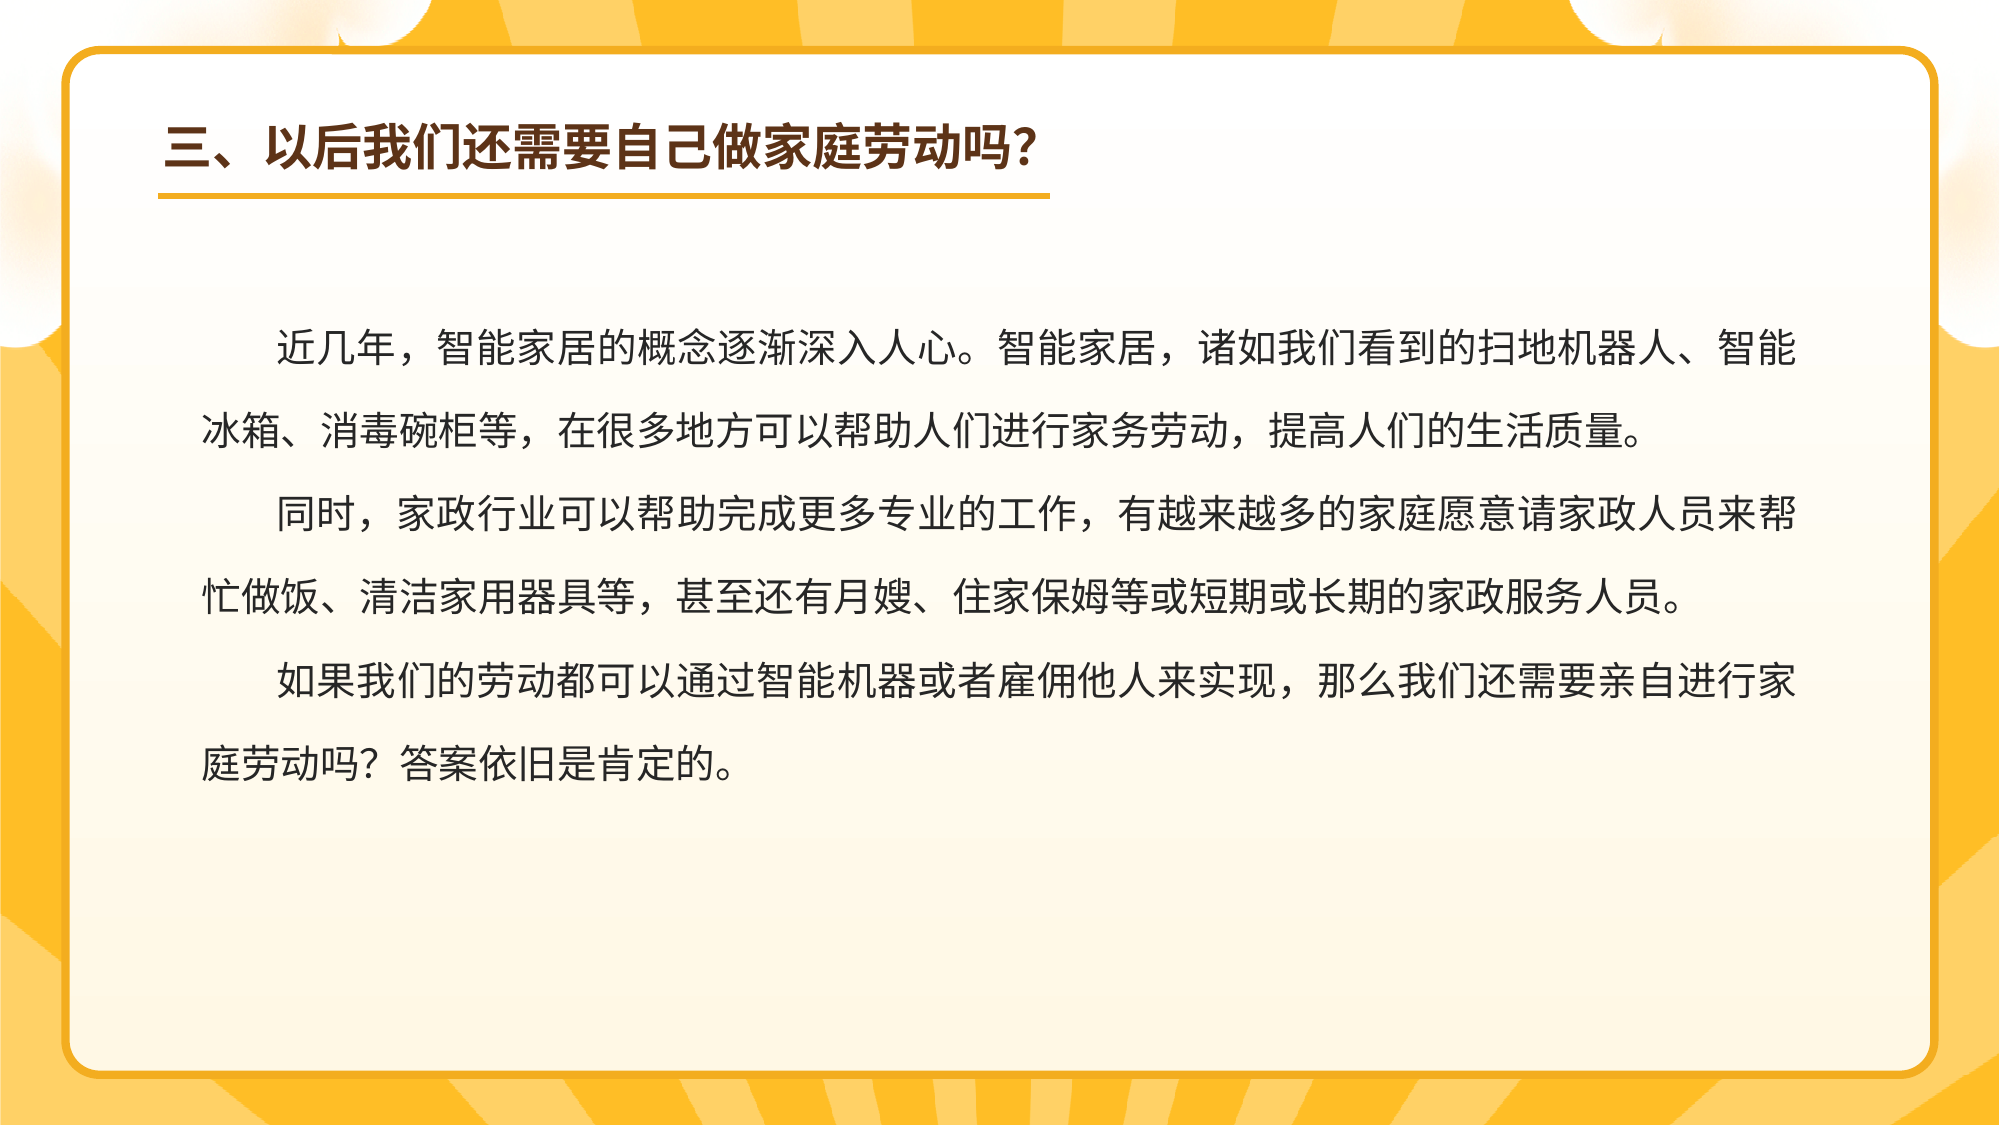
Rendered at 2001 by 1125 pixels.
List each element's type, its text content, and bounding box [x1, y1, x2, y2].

text_box 近几年，智能家居的概念逐渐深入人心。智能家居，诸如我们看到的扫地机器人、智能冰箱、消毒碗柜等，在很多地方可以帮助人们进行家务劳动，提高人们的生活质量。 同时，家政行业可以帮助完成更多专业的工作，有越来越多的家庭愿意请家政人员来帮忙做饭、清洁家用器具等，甚至还有月嫂、住家保姆等或短期或长期的家政服务人员。 如果我们的劳动都可以通过智能机器或者雇佣他人来实现，那么我们还需要亲自进行家庭劳动吗？答案依旧是肯定的。 [187, 280, 1813, 794]
picture [0, 0, 2000, 1125]
text_box 三、以后我们还需要自己做家庭劳动吗？ [147, 96, 1326, 183]
